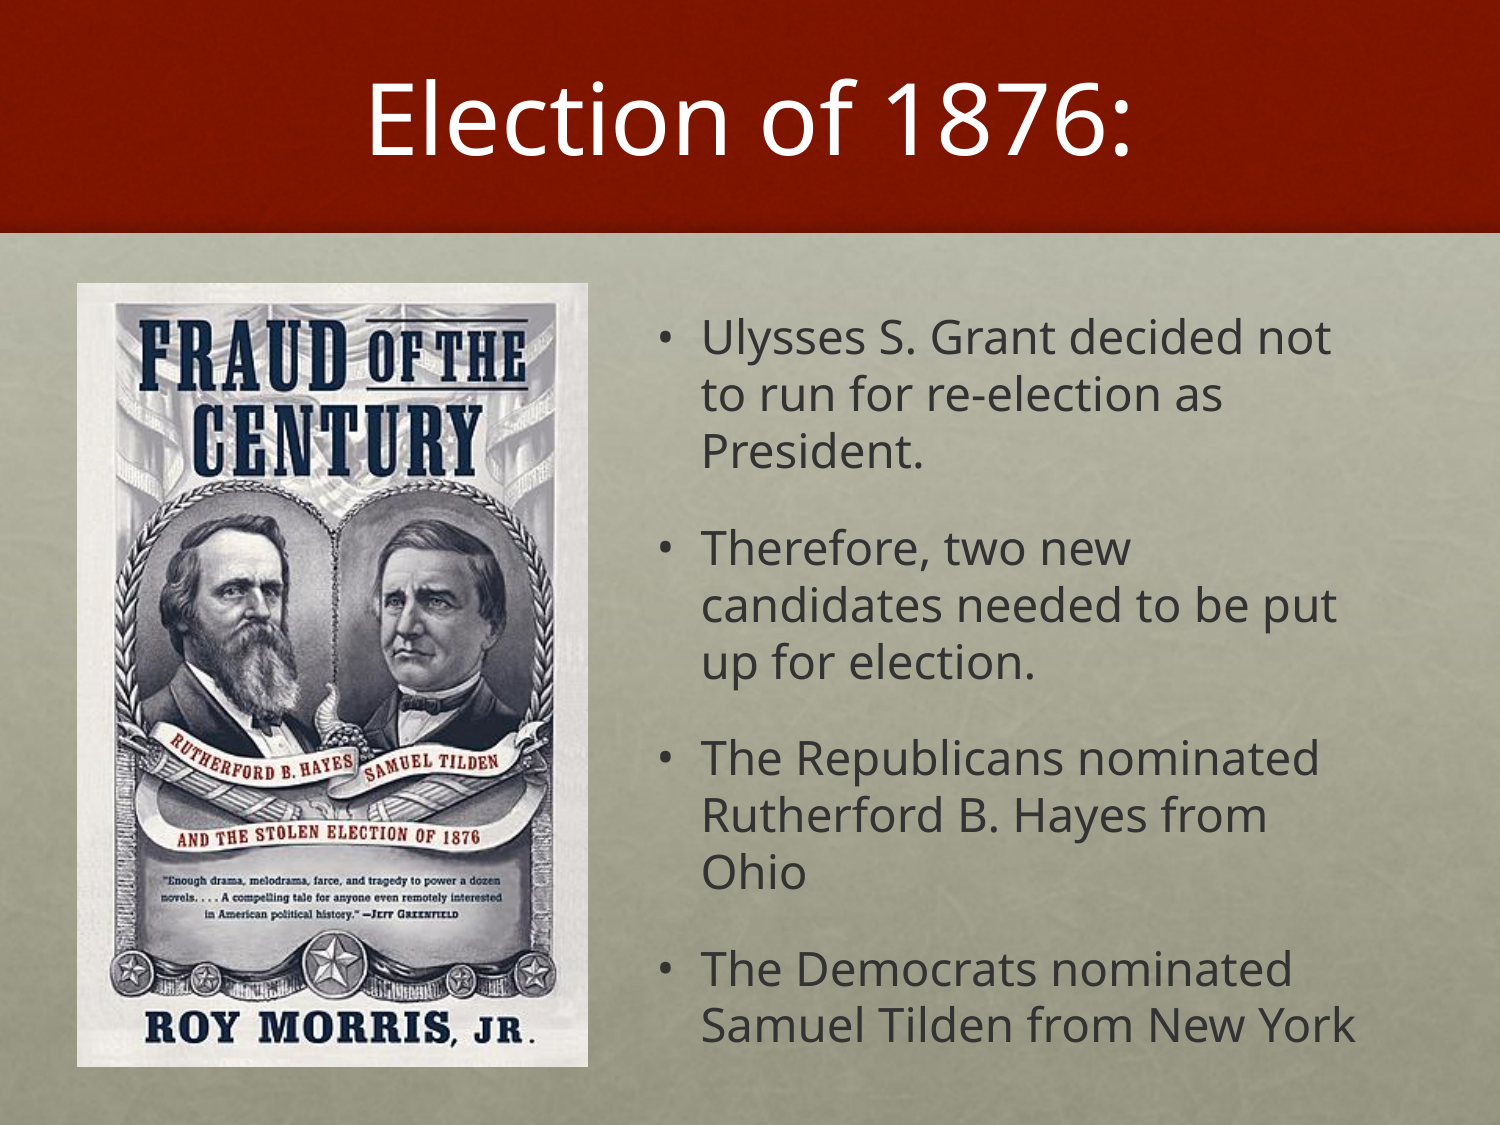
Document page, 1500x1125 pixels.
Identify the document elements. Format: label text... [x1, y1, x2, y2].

picture [0, 214, 1500, 1125]
title Election of 1876: [127, 10, 1372, 221]
list Ulysses S. Grant decided not to run for re-election as President. Therefore, two new candidates needed to be put up for election. The Republicans nominated Rutherford B. Hayes from Ohio The Democrats nominated Samuel Tilden from New York [641, 299, 1372, 1084]
